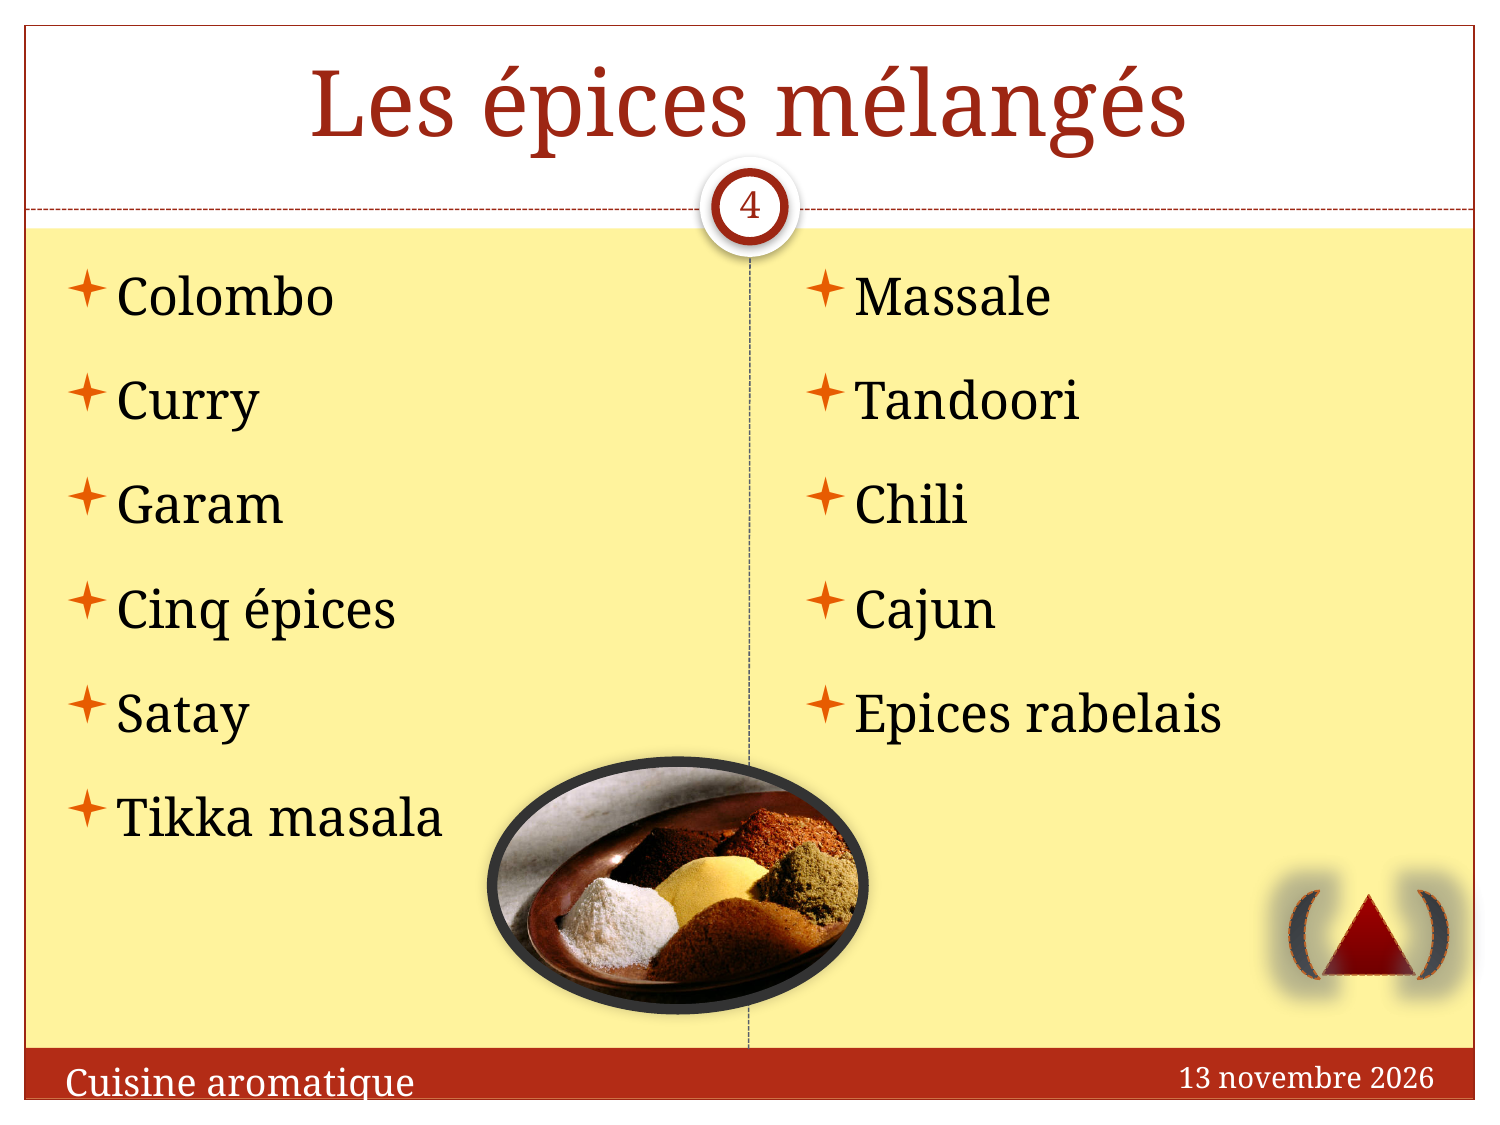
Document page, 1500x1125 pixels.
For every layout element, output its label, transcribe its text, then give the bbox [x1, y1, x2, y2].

title Les épices mélangés [49, 37, 1450, 162]
list Massale Tandoori Chili Cajun Epices rabelais [787, 224, 1450, 993]
slide_number 4 [712, 170, 788, 243]
slide_number mars 09 [950, 1051, 1450, 1112]
picture [491, 761, 864, 1010]
list Colombo Curry Garam Cinq épices Satay Tikka masala [49, 224, 712, 993]
footer Cuisine aromatique [50, 1051, 638, 1112]
